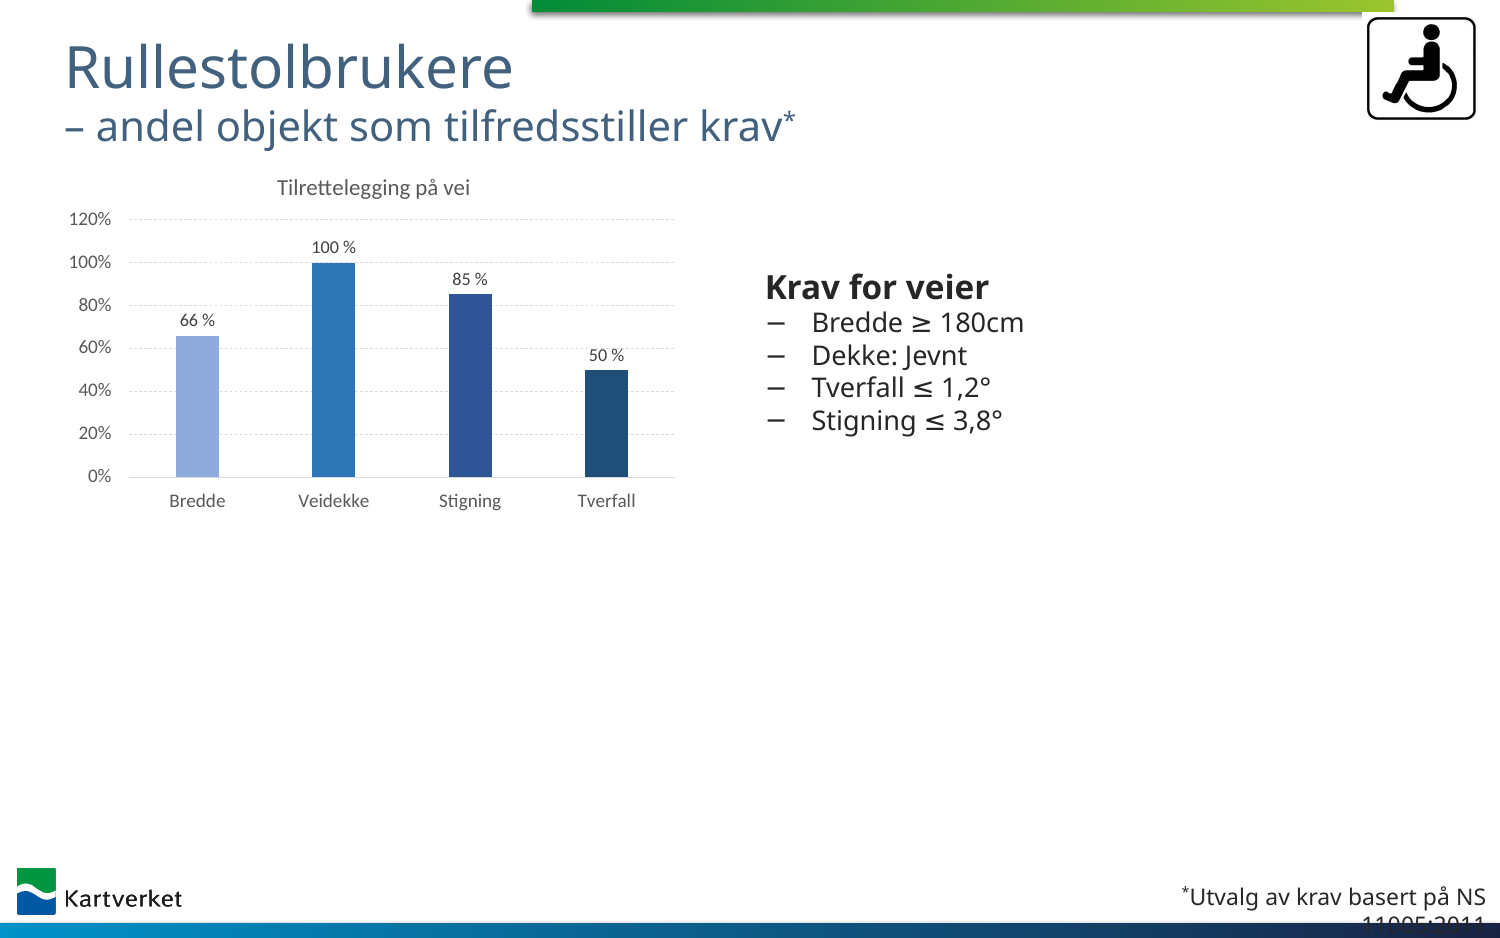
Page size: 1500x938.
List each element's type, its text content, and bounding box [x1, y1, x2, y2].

text_box Krav for veier Bredde ≥ 180cm Dekke: Jevnt Tverfall ≤ 1,2° Stigning ≤ 3,8° [750, 258, 1234, 444]
picture [62, 166, 686, 519]
text_box *Utvalg av krav basert på NS 11005:2011 [1068, 873, 1500, 938]
picture [1362, 12, 1481, 126]
text_box Rullestolbrukere – andel objekt som tilfredsstiller krav* [49, 25, 1431, 158]
